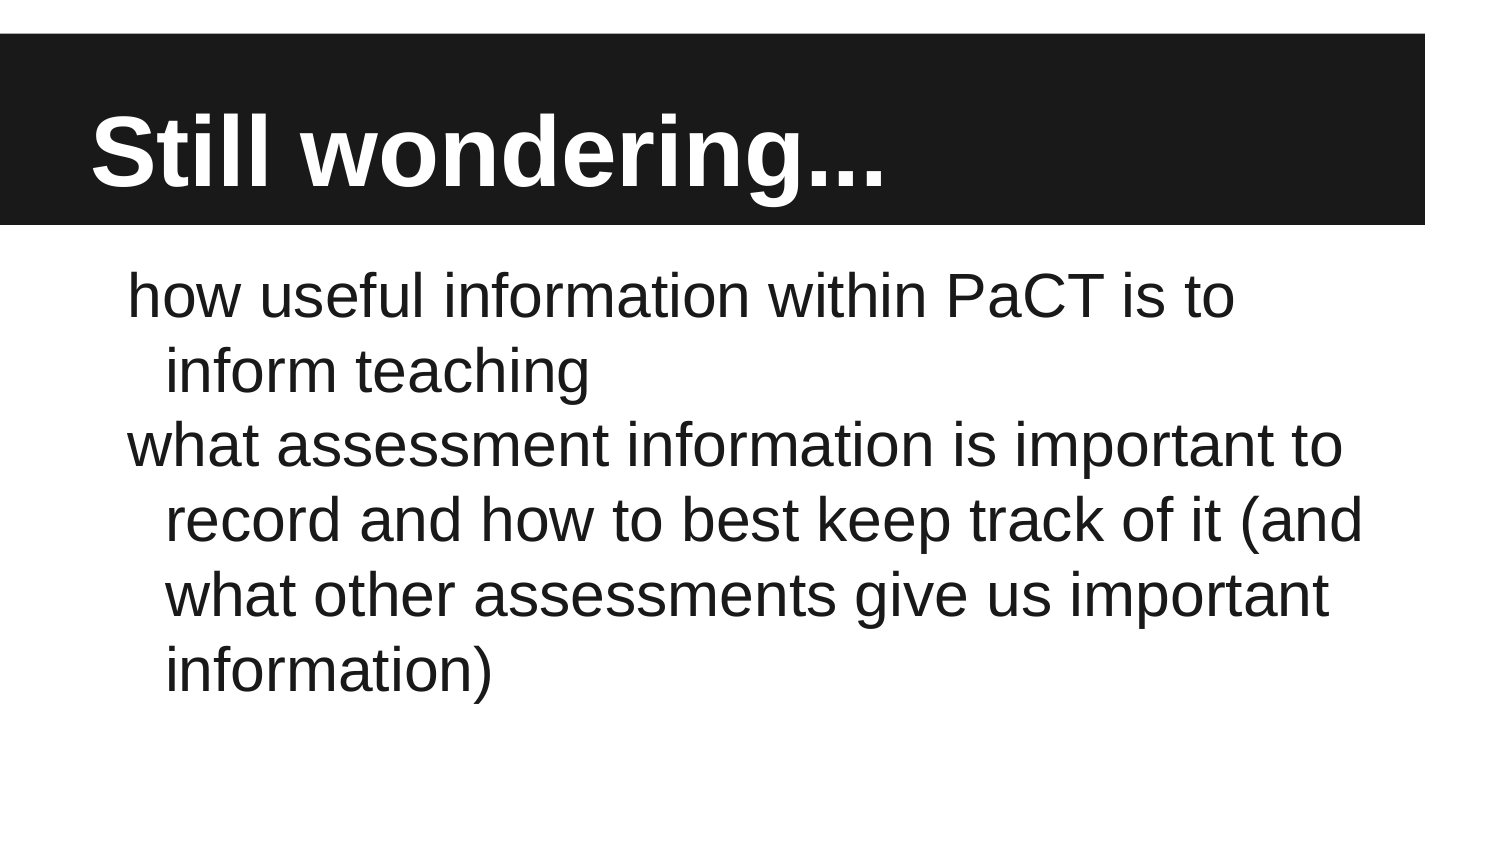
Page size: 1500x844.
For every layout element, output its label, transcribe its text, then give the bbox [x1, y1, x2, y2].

list how useful information within PaCT is to inform teaching what assessment information is important to record and how to best keep track of it (and what other assessments give us important information) [75, 239, 1425, 808]
title Still wondering... [75, 33, 1425, 221]
